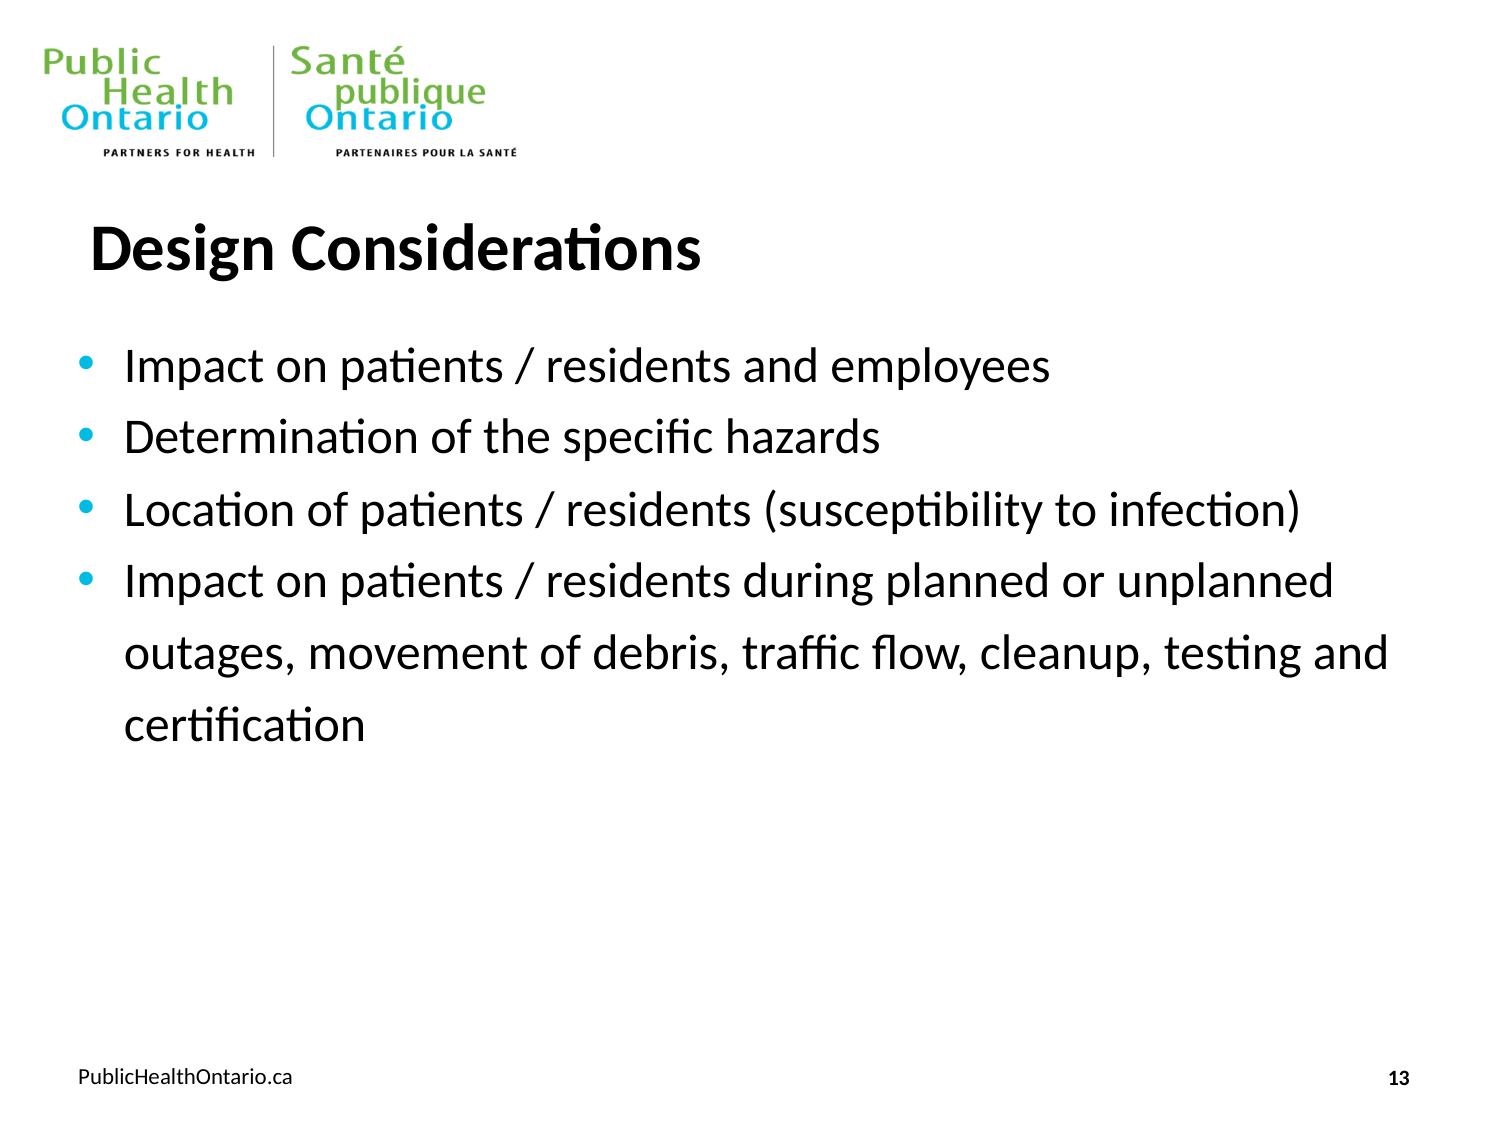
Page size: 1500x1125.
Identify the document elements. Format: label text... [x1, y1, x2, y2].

title Design Considerations [75, 187, 1425, 300]
list Impact on patients / residents and employees Determination of the specific hazards Location of patients / residents (susceptibility to infection) Impact on patients / residents during planned or unplanned outages, movement of debris, traffic flow, cleanup, testing and certification [62, 312, 1413, 986]
picture [37, 37, 525, 165]
slide_number 13 [1287, 1057, 1425, 1096]
